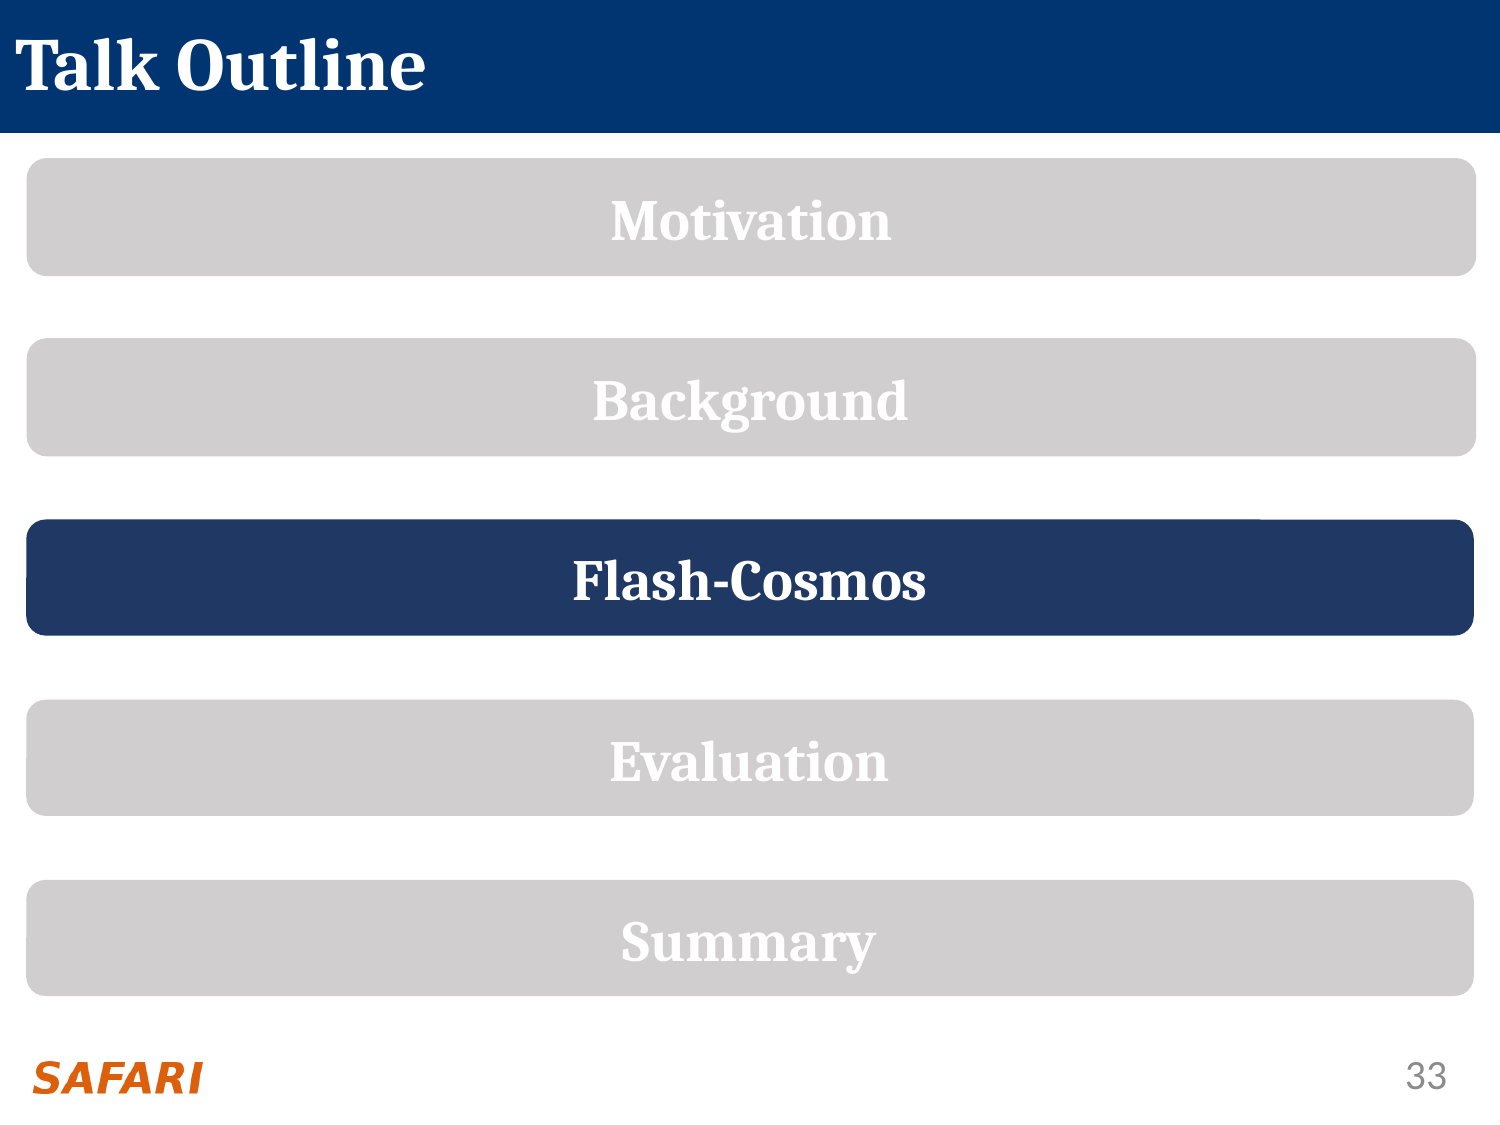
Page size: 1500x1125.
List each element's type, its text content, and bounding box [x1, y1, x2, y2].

text_box Evaluation [25, 698, 1475, 817]
title Talk Outline [0, 0, 1500, 133]
picture [31, 1052, 209, 1104]
text_box Motivation [26, 158, 1477, 277]
text_box Background [26, 338, 1477, 457]
text_box Summary [25, 878, 1475, 998]
text_box Flash-Cosmos [25, 518, 1475, 637]
